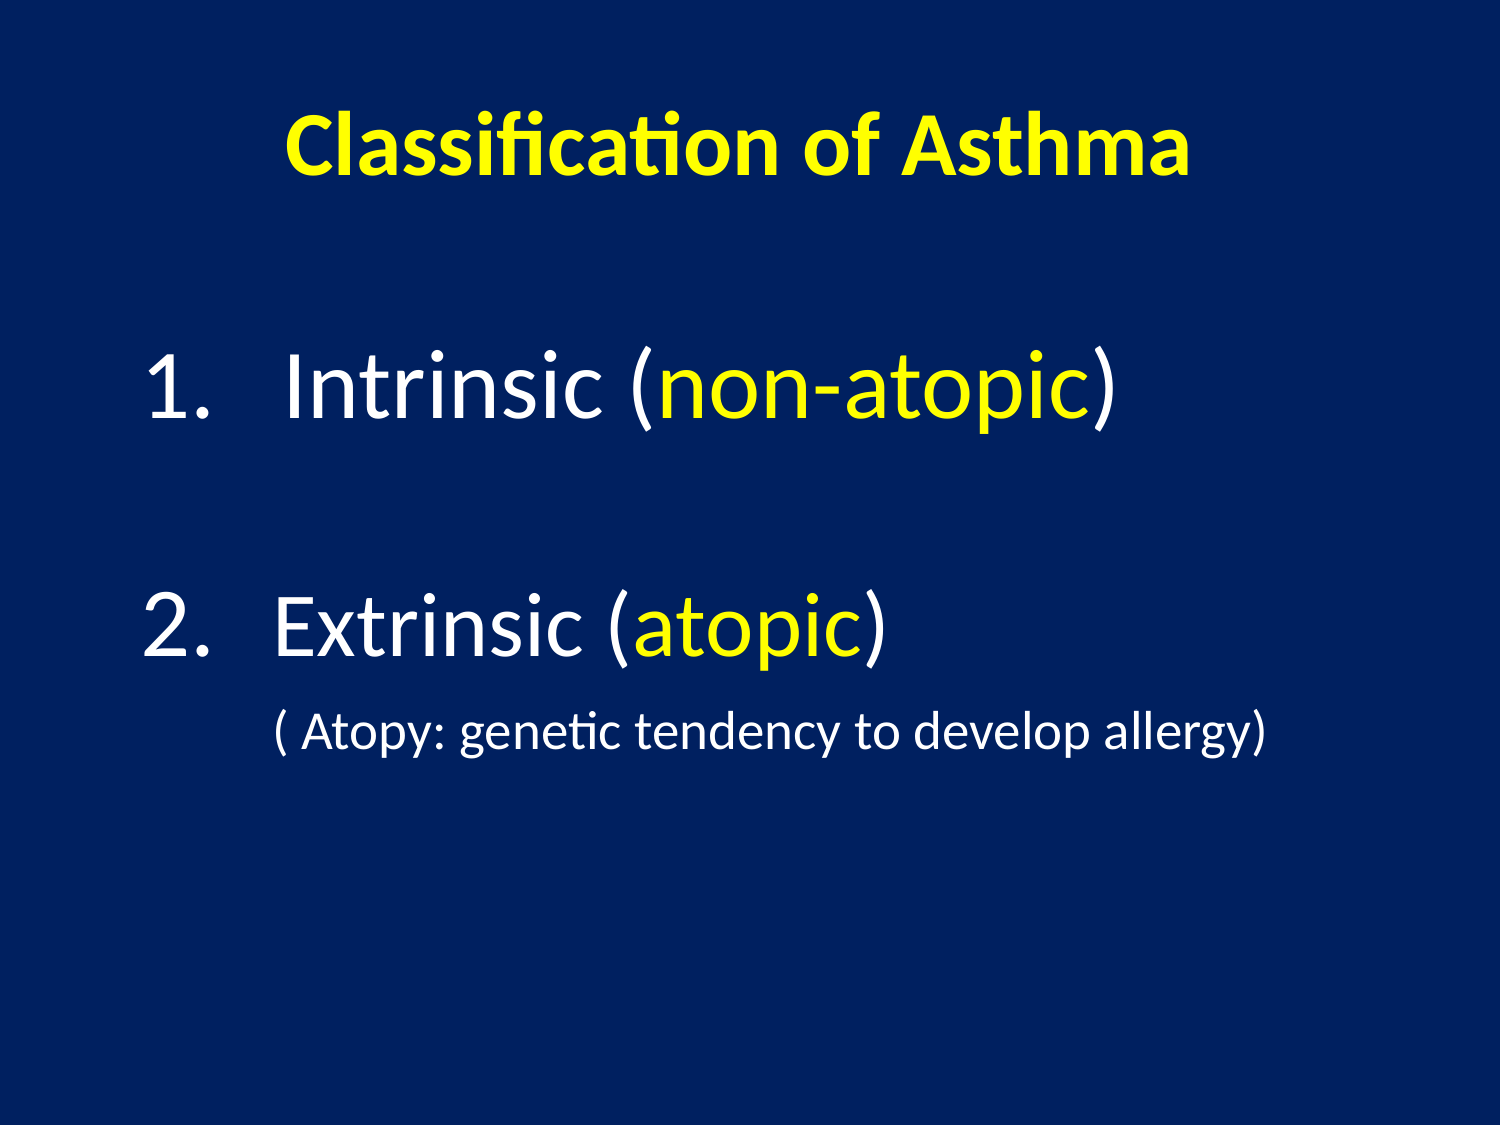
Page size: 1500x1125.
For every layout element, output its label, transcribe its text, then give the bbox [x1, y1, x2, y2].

list Intrinsic (non-atopic) 2. Extrinsic (atopic) ( Atopy: genetic tendency to develop allergy) [125, 312, 1475, 1055]
title Classification of Asthma [75, 45, 1425, 233]
